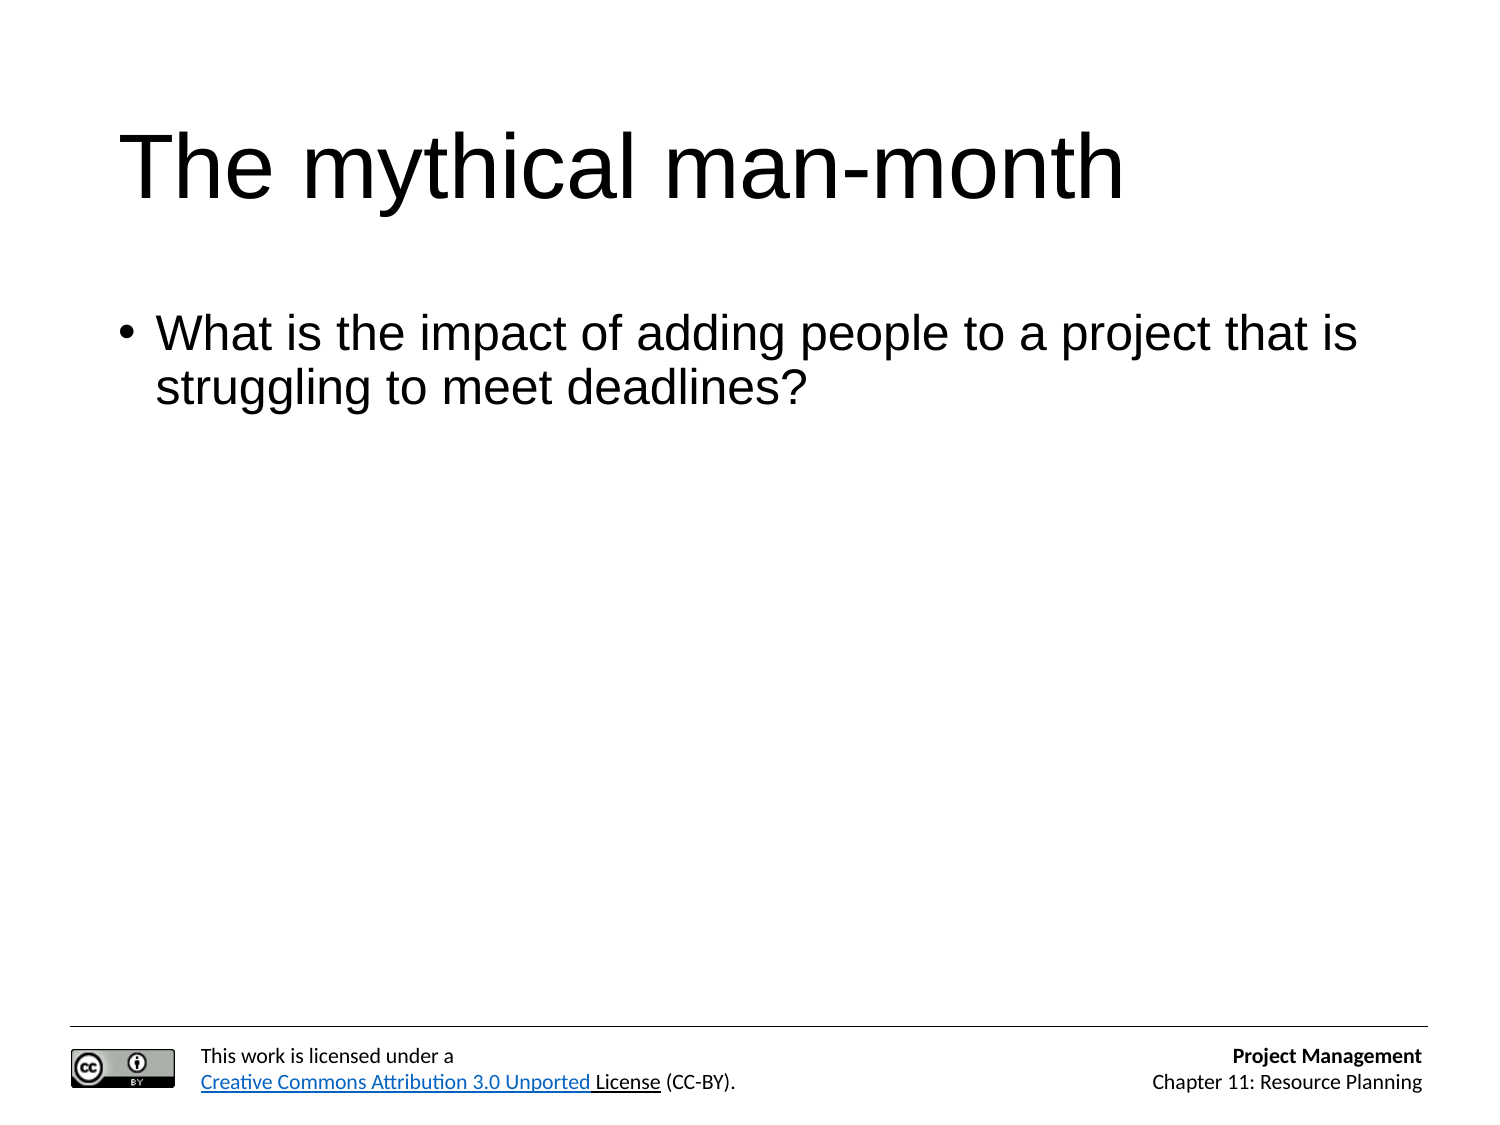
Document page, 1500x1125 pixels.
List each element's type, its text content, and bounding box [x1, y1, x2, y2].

title The mythical man-month [103, 59, 1397, 278]
list What is the impact of adding people to a project that is struggling to meet deadlines? [103, 299, 1397, 1014]
picture [71, 1049, 175, 1088]
